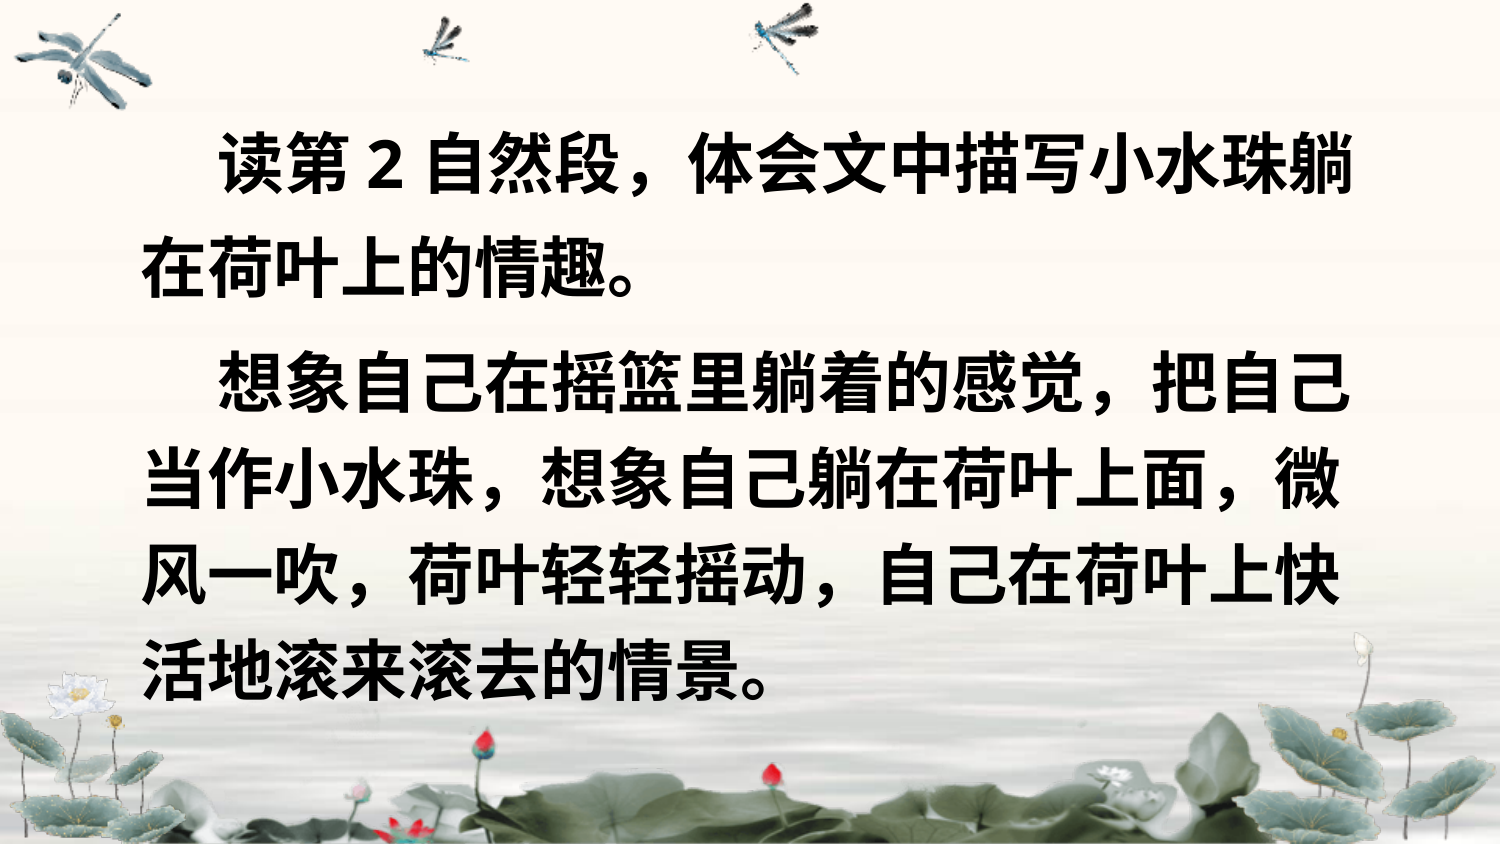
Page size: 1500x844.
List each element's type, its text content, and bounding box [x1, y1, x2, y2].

picture [0, 0, 1500, 844]
text_box 想象自己在摇篮里躺着的感觉，把自己当作小水珠，想象自己躺在荷叶上面，微风一吹，荷叶轻轻摇动，自己在荷叶上快活地滚来滚去的情景。 [125, 317, 1374, 716]
text_box 读第2自然段，体会文中描写小水珠躺在荷叶上的情趣。 [125, 90, 1374, 313]
